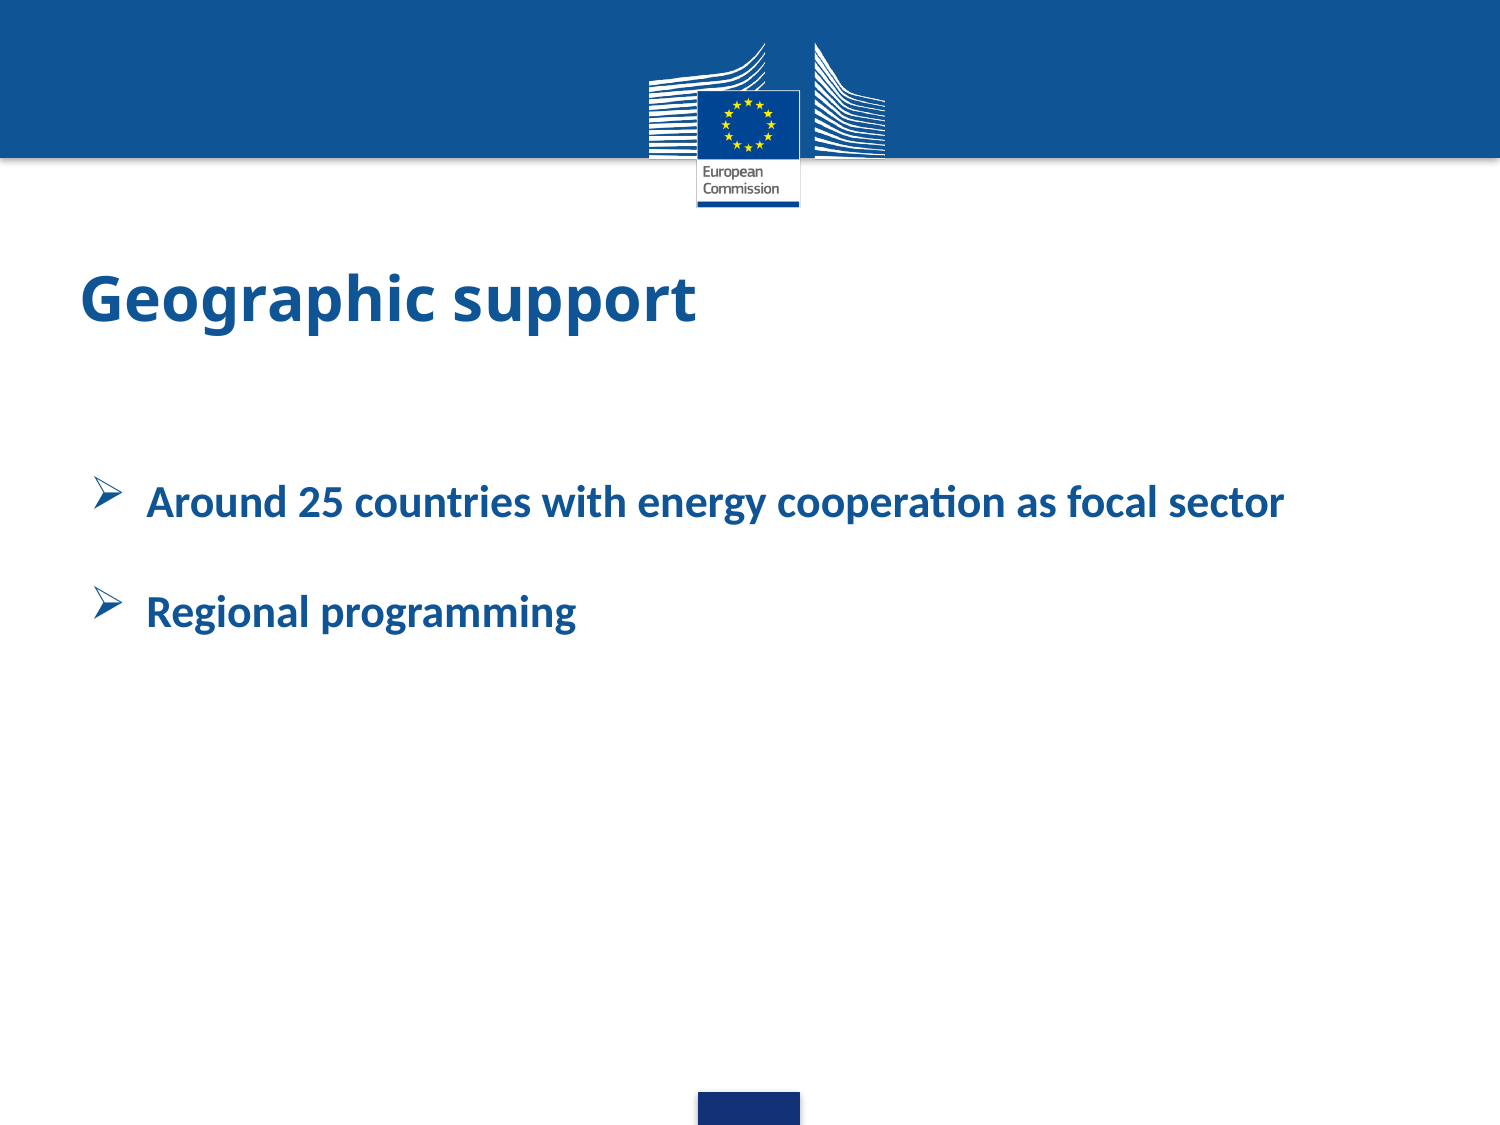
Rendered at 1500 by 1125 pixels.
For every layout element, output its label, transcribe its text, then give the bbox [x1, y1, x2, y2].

picture [649, 42, 885, 208]
title Geographic support [64, 219, 1415, 374]
list Around 25 countries with energy cooperation as focal sector Regional programming [75, 408, 1425, 988]
